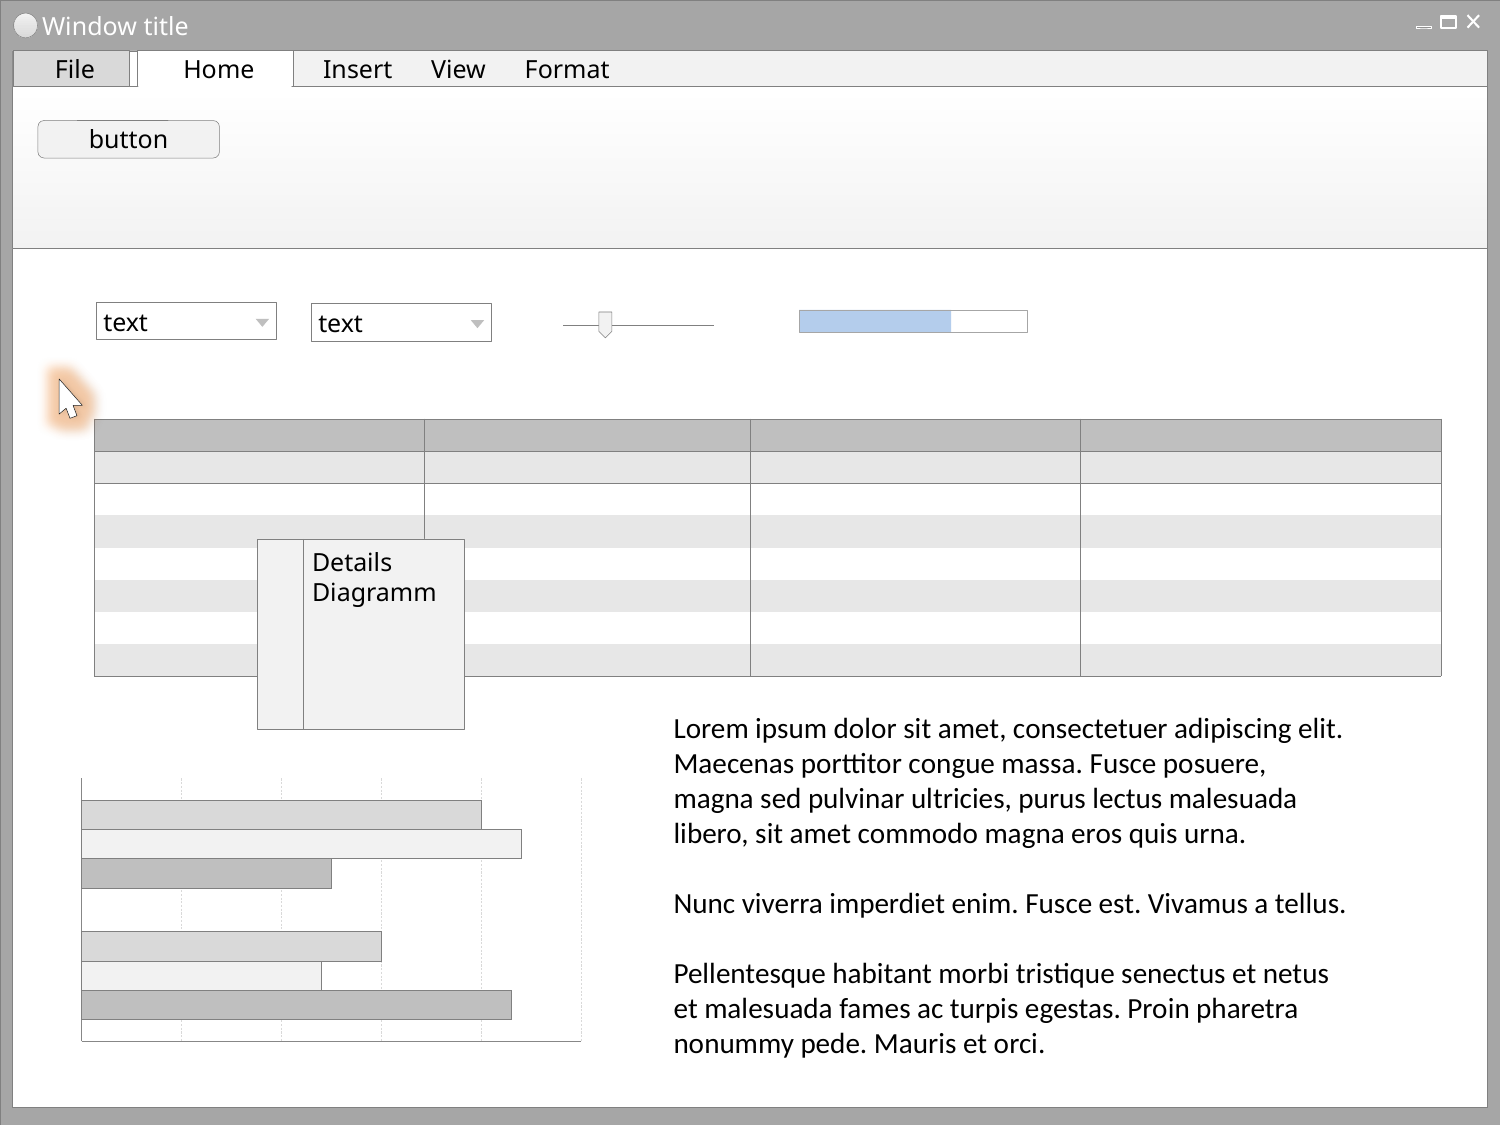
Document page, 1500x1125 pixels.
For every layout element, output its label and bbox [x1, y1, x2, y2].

text_box [310, 303, 492, 342]
text_box [95, 302, 277, 341]
text_box [562, 311, 715, 339]
text_box [257, 538, 465, 730]
chart [71, 772, 592, 1048]
text_box [798, 309, 1028, 333]
text_box [0, 0, 1500, 1125]
